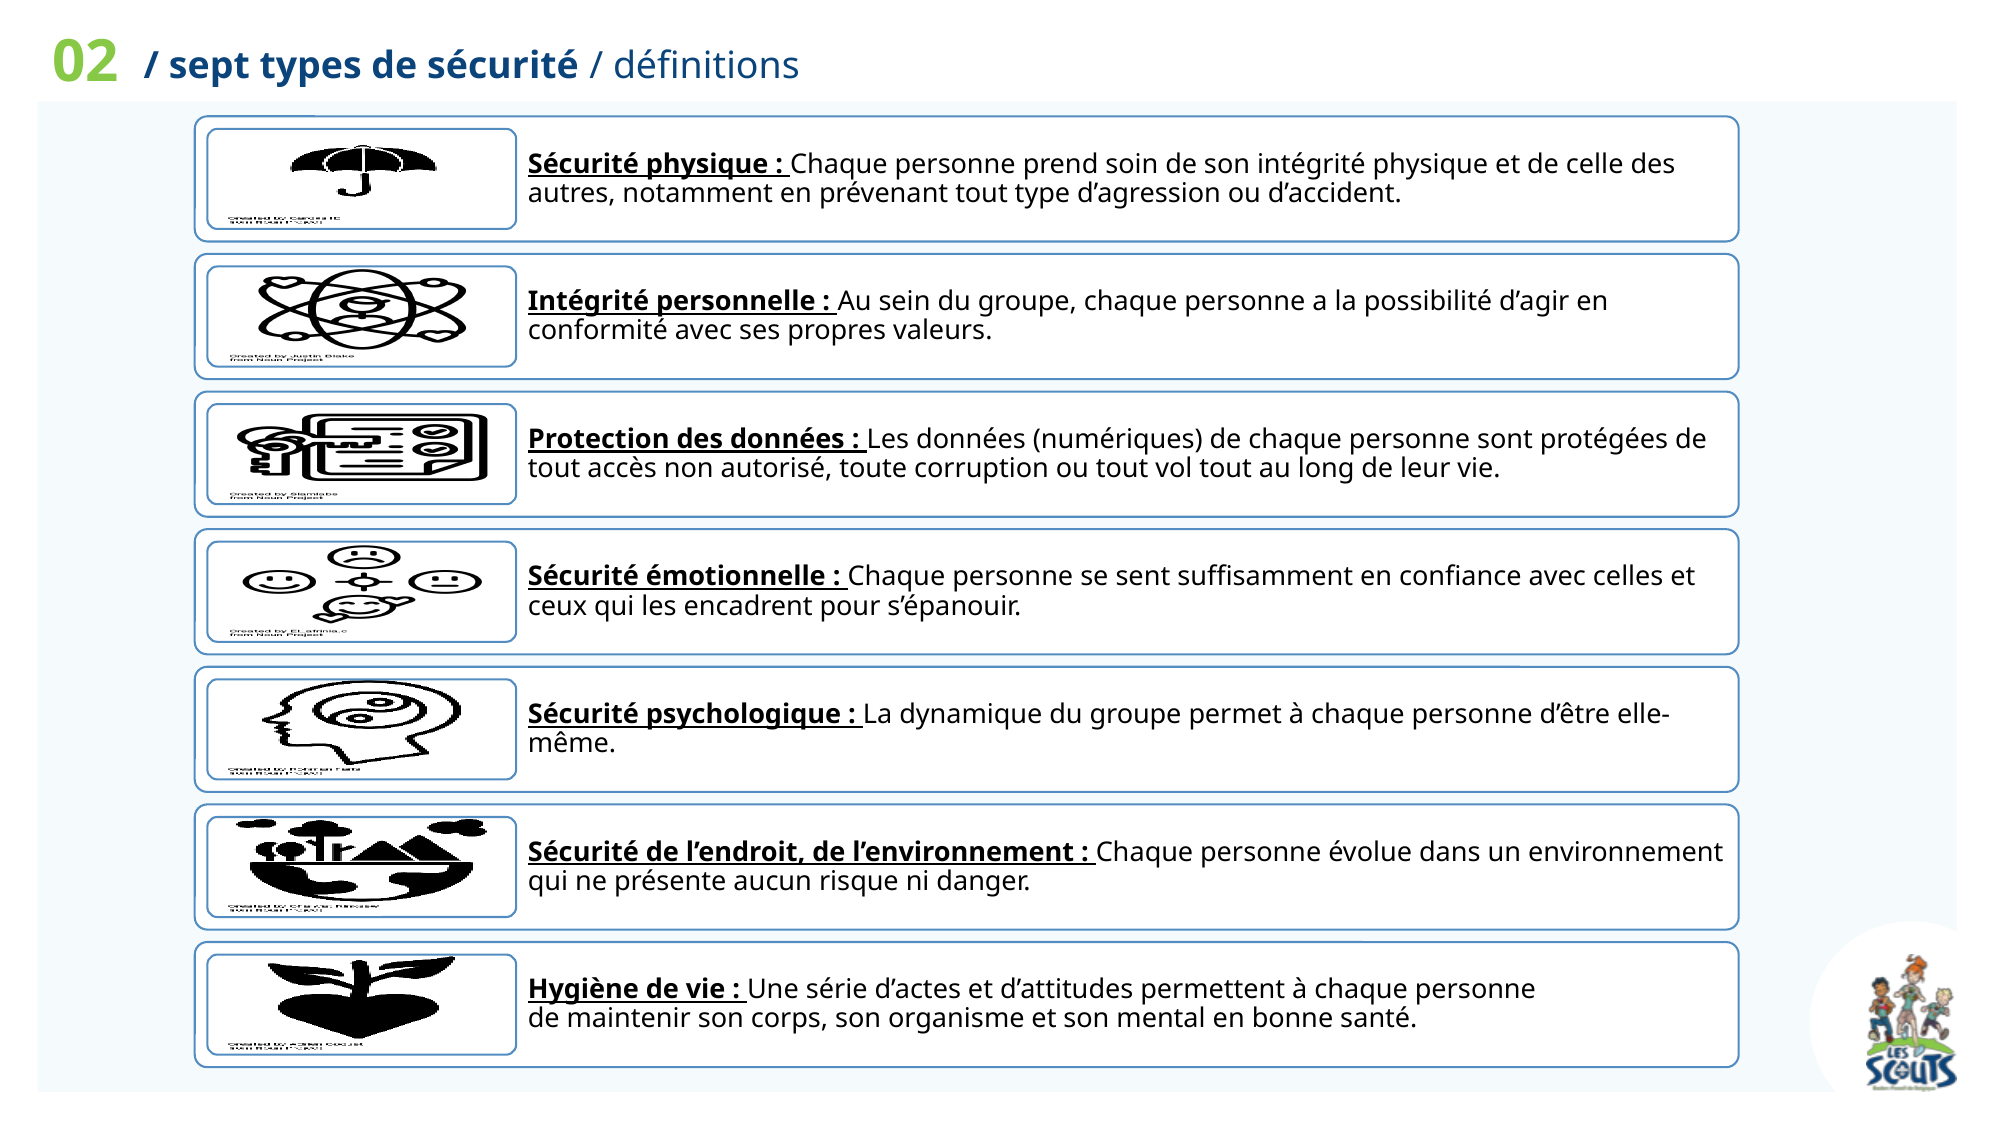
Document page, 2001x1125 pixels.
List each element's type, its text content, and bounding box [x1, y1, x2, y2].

picture [1866, 954, 1957, 1092]
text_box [194, 116, 1739, 1069]
text_box / sept types de sécurité / définitions [151, 33, 1310, 94]
text_box 02 [37, 15, 151, 101]
